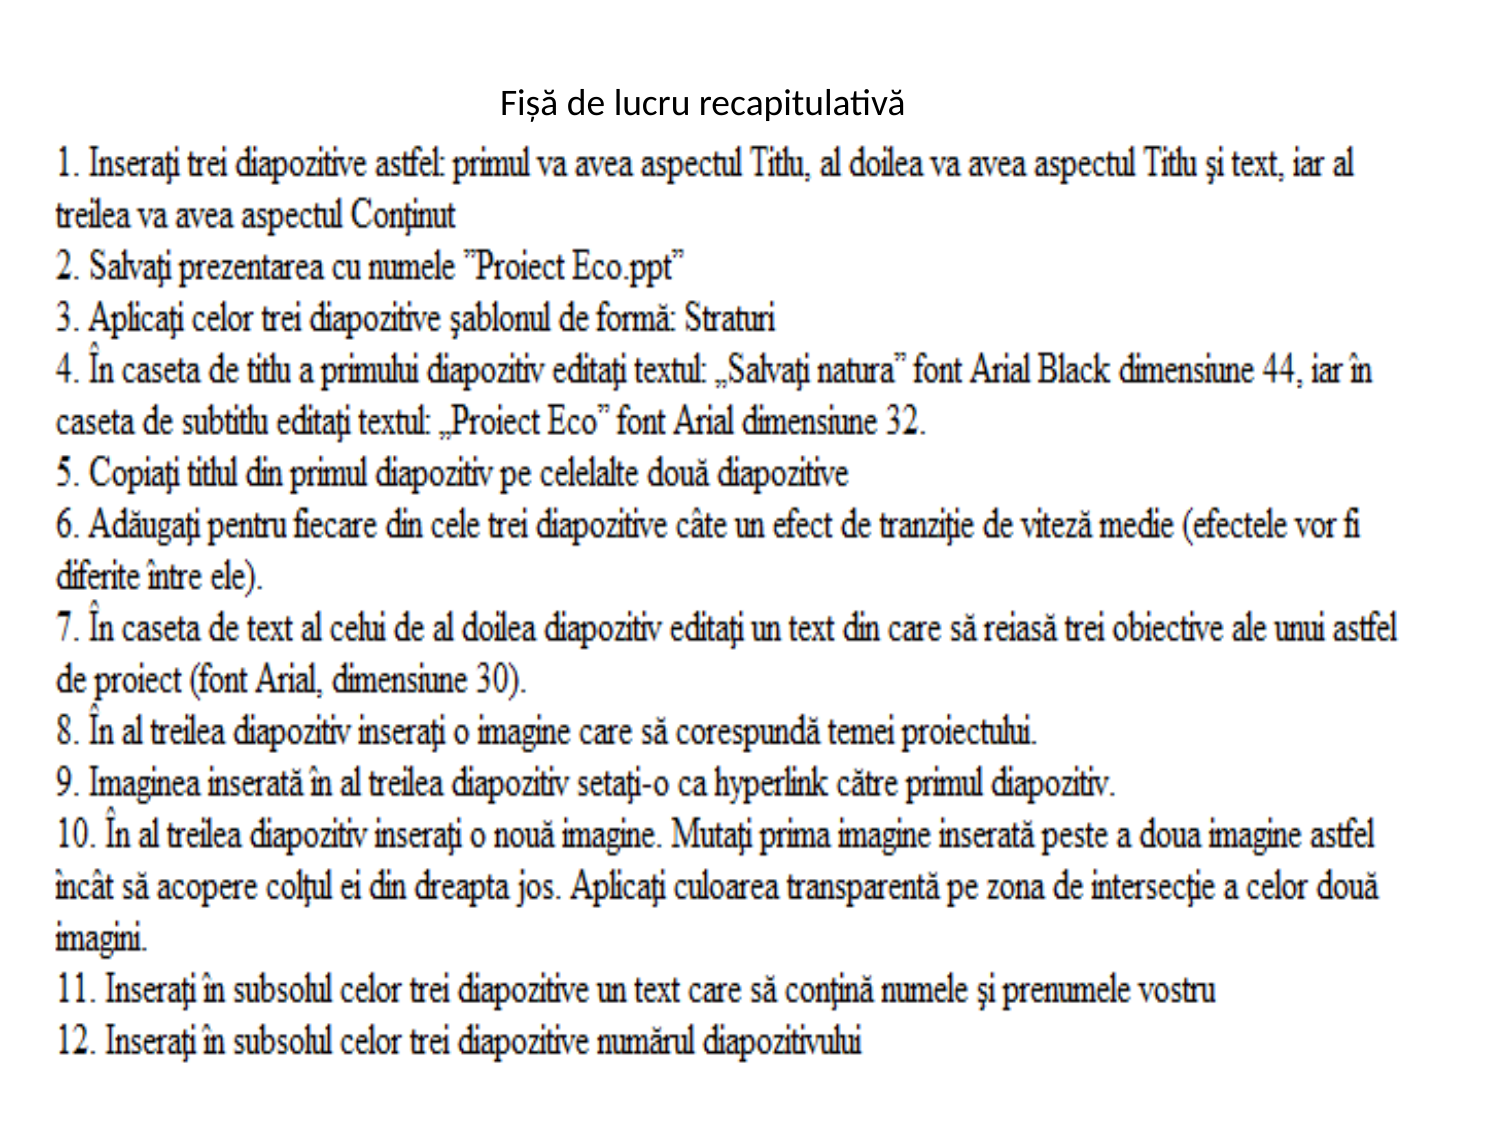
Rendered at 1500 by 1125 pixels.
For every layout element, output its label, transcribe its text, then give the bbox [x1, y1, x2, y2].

text_box Fișă de lucru recapitulativă [386, 70, 1020, 116]
picture [46, 116, 1432, 1090]
